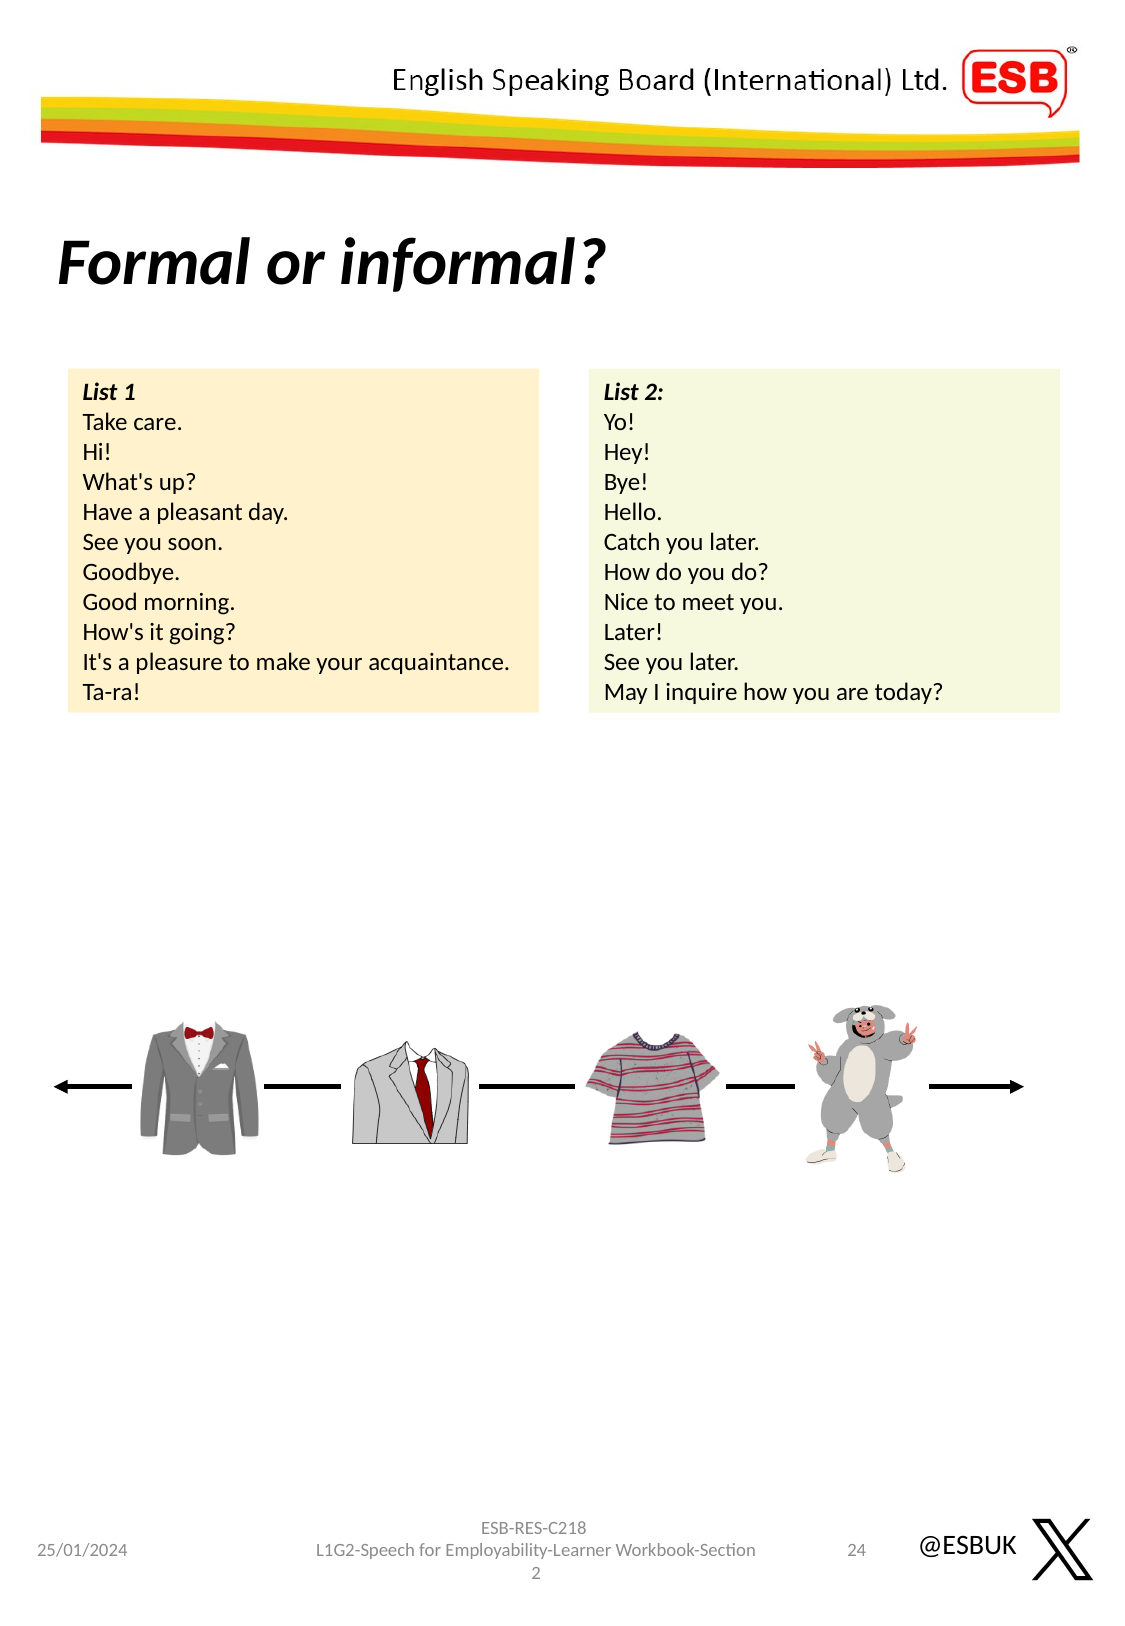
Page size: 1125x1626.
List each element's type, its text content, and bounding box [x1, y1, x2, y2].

slide_number 24 [697, 1506, 882, 1593]
picture [0, 1, 1125, 234]
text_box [53, 989, 1025, 1184]
footer ESB-RES-C218 L1G2-Speech for Employability-Learner Workbook-Section 2 [296, 1506, 697, 1593]
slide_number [22, 1506, 276, 1593]
picture [1023, 1506, 1104, 1593]
text_box List 1 Take care. Hi! What's up? Have a pleasant day. See you soon. Goodbye. Good morning. How's it going? It's a pleasure to make your acquaintance. Ta-ra! [67, 368, 539, 713]
text_box List 2: Yo! Hey! Bye! Hello. Catch you later. How do you do? Nice to meet you. Later! See you later. May I inquire how you are today? [588, 368, 1060, 713]
title Formal or informal? [42, 174, 1014, 352]
